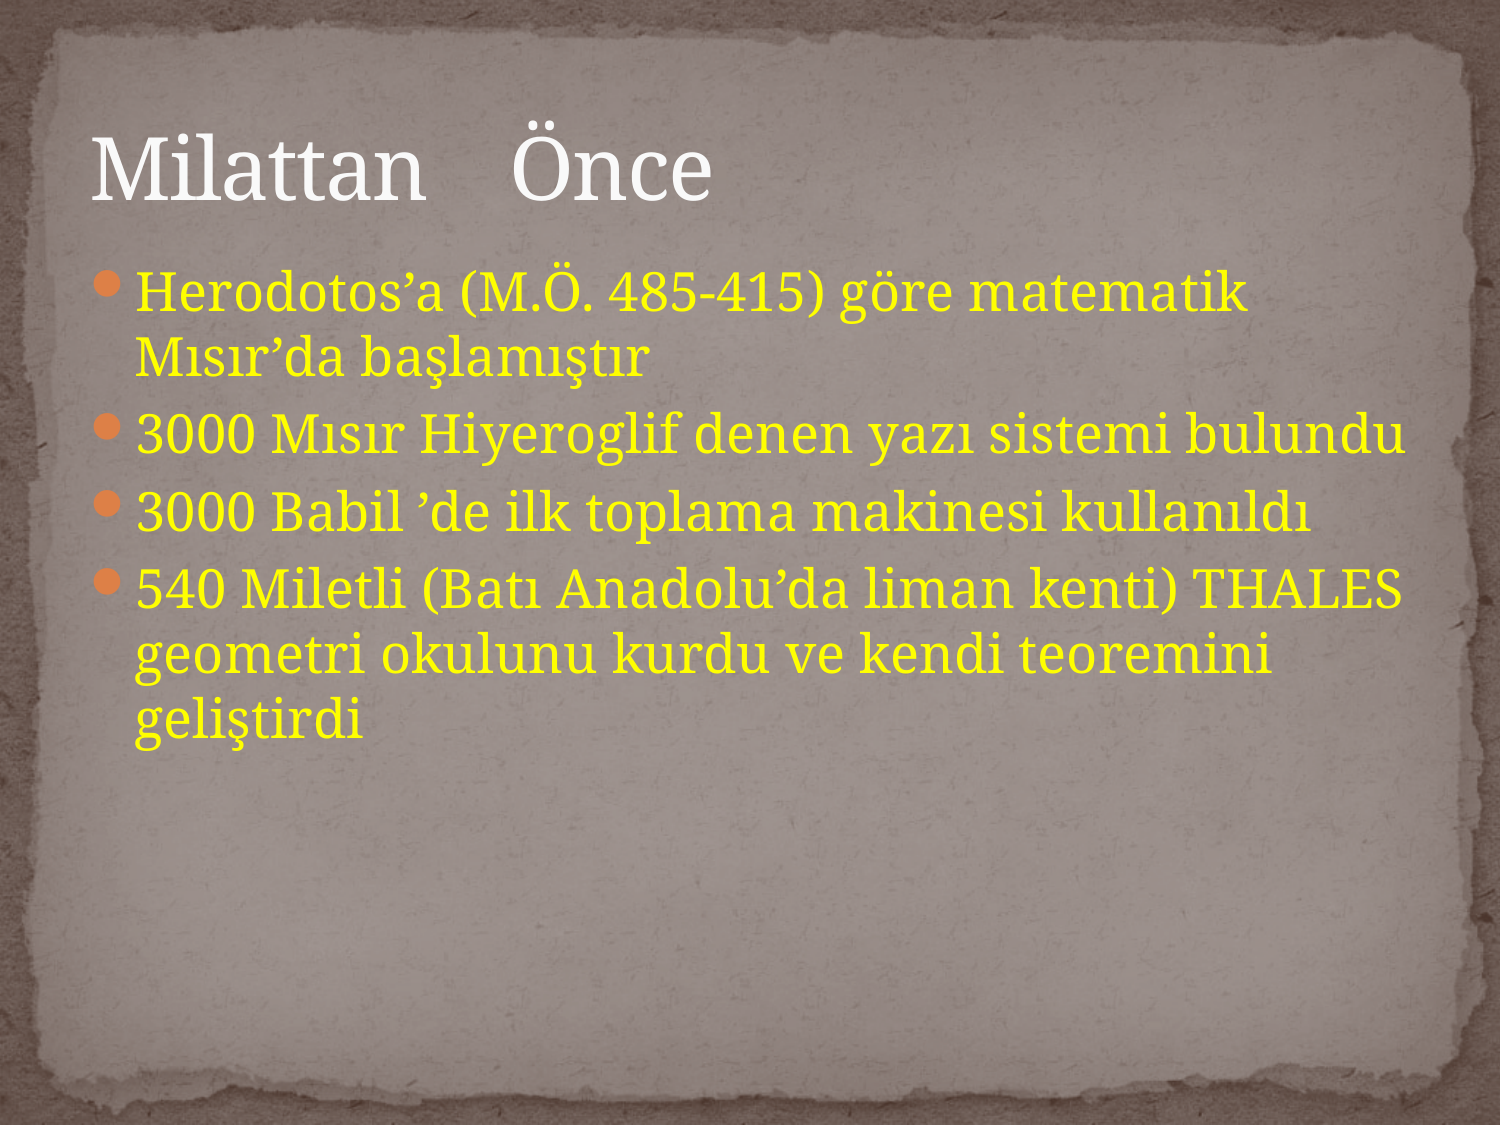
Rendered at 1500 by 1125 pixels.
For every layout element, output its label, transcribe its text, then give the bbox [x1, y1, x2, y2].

title Milattan Önce [74, 24, 1425, 225]
list Herodotos’a (M.Ö. 485-415) göre matematik Mısır’da başlamıştır 3000 Mısır Hiyeroglif denen yazı sistemi bulundu 3000 Babil ’de ilk toplama makinesi kullanıldı 540 Miletli (Batı Anadolu’da liman kenti) THALES geometri okulunu kurdu ve kendi teoremini geliştirdi [75, 249, 1425, 1000]
